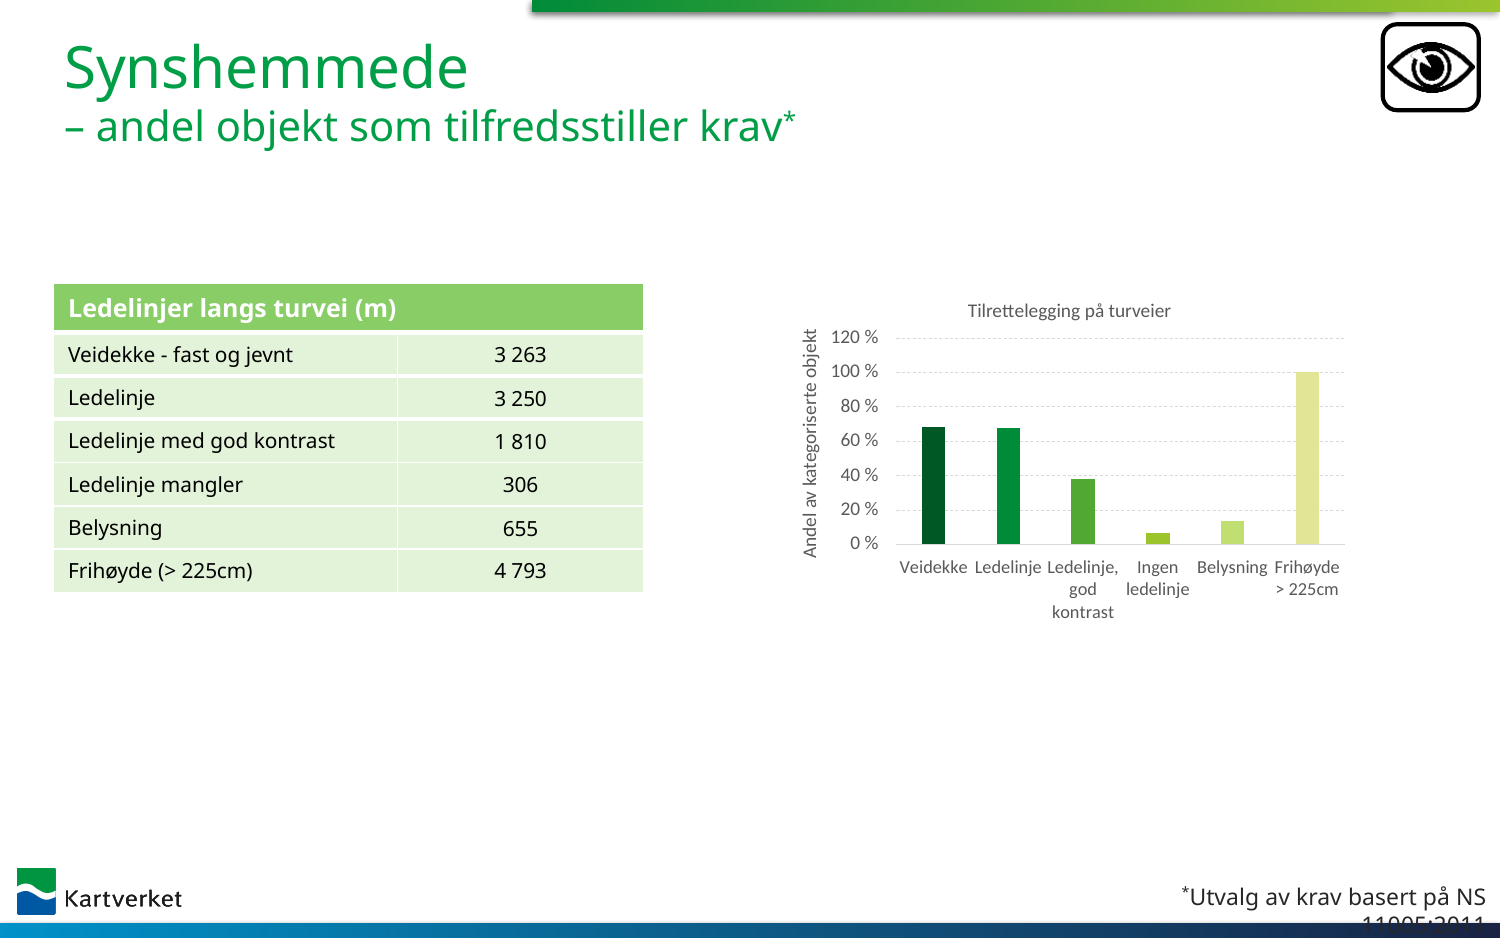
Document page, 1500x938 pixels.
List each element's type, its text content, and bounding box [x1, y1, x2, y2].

table_cell Ledelinje mangler [54, 463, 397, 505]
table_cell Veidekke - fast og jevnt [54, 335, 397, 374]
table_header Ledelinjer langs turvei (m) [54, 284, 643, 330]
text_box *Utvalg av krav basert på NS 11005:2011 [1068, 873, 1500, 938]
text_box Synshemmede – andel objekt som tilfredsstiller krav* [49, 24, 1431, 158]
table_cell 306 [398, 463, 643, 505]
table_cell Ledelinje [54, 378, 397, 417]
table_cell Belysning [54, 507, 397, 548]
table_cell 1 810 [398, 421, 643, 462]
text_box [1382, 24, 1480, 111]
table_cell 3 250 [398, 378, 643, 417]
table_cell 3 263 [398, 335, 643, 374]
table_cell 4 793 [398, 550, 643, 592]
table_cell Frihøyde (> 225cm) [54, 550, 397, 592]
table_cell Ledelinje med god kontrast [54, 421, 397, 462]
table_cell 655 [398, 507, 643, 548]
picture [791, 291, 1348, 630]
